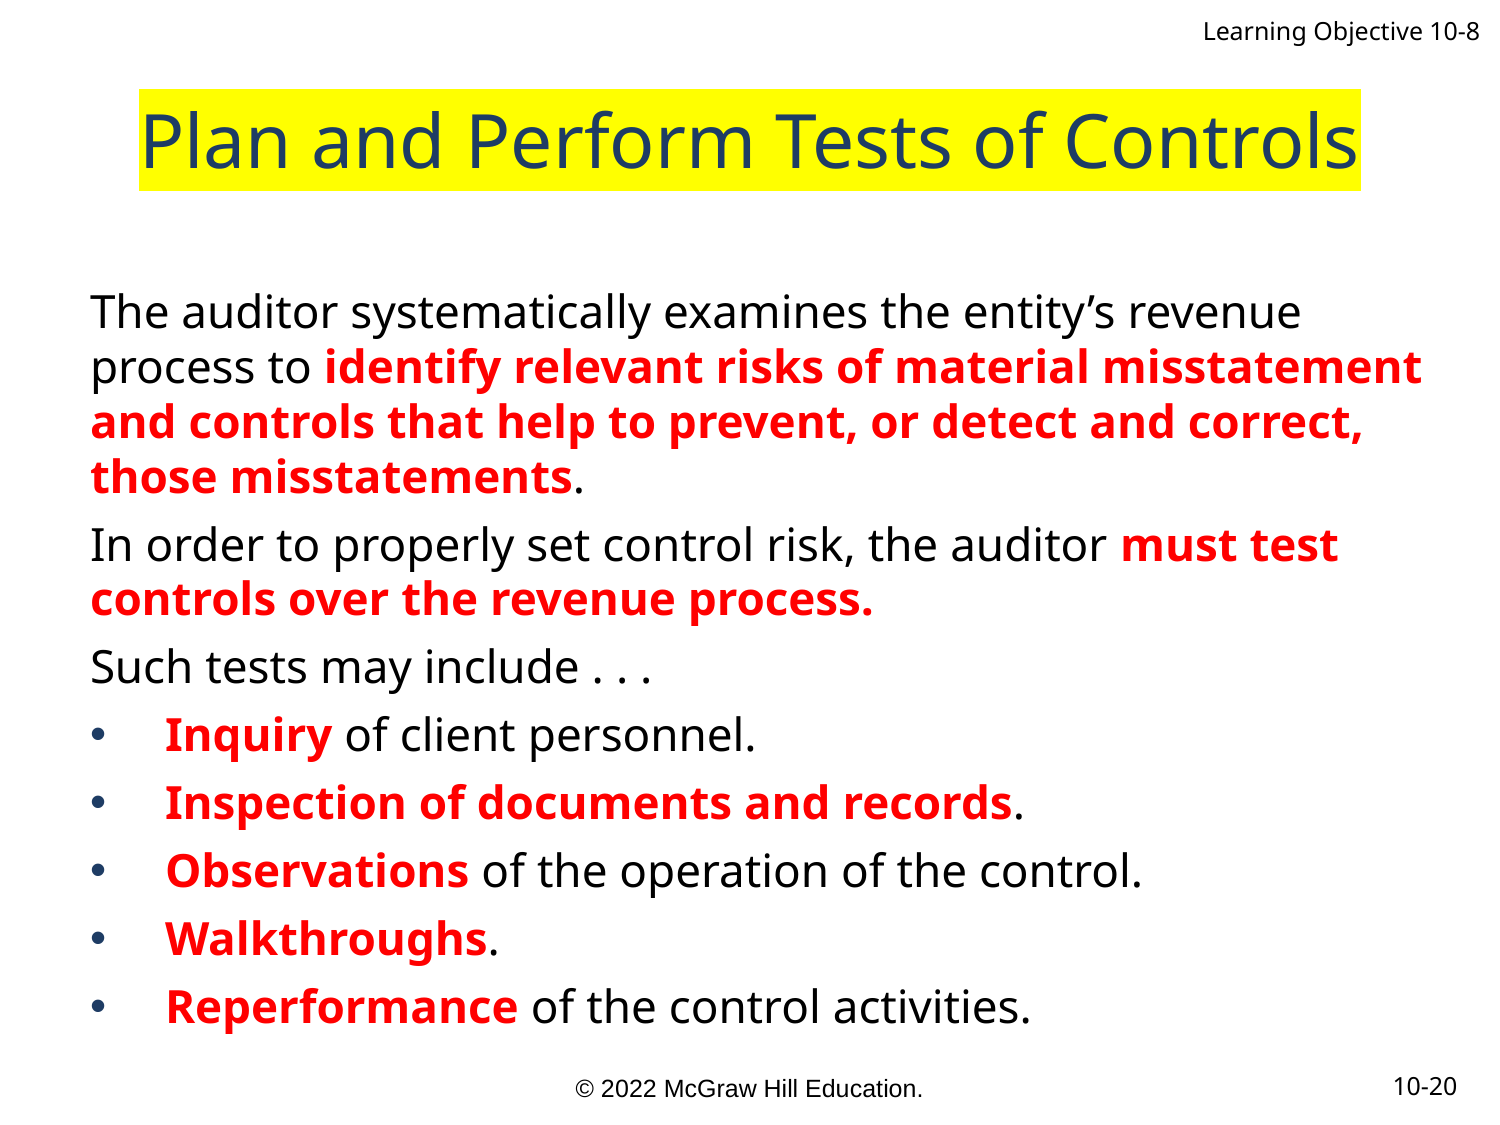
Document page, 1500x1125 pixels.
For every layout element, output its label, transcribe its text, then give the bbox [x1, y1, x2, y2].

title Plan and Perform Tests of Controls [75, 45, 1425, 233]
list The auditor systematically examines the entity’s revenue process to identify relevant risks of material misstatement and controls that help to prevent, or detect and correct, those misstatements. In order to properly set control risk, the auditor must test controls over the revenue process. Such tests may include . . . Inquiry of client personnel. Inspection of documents and records. Observations of the operation of the control. Walkthroughs. Reperformance of the control activities. [75, 275, 1463, 1050]
list Learning Objective 10-8 [908, 1, 1496, 60]
